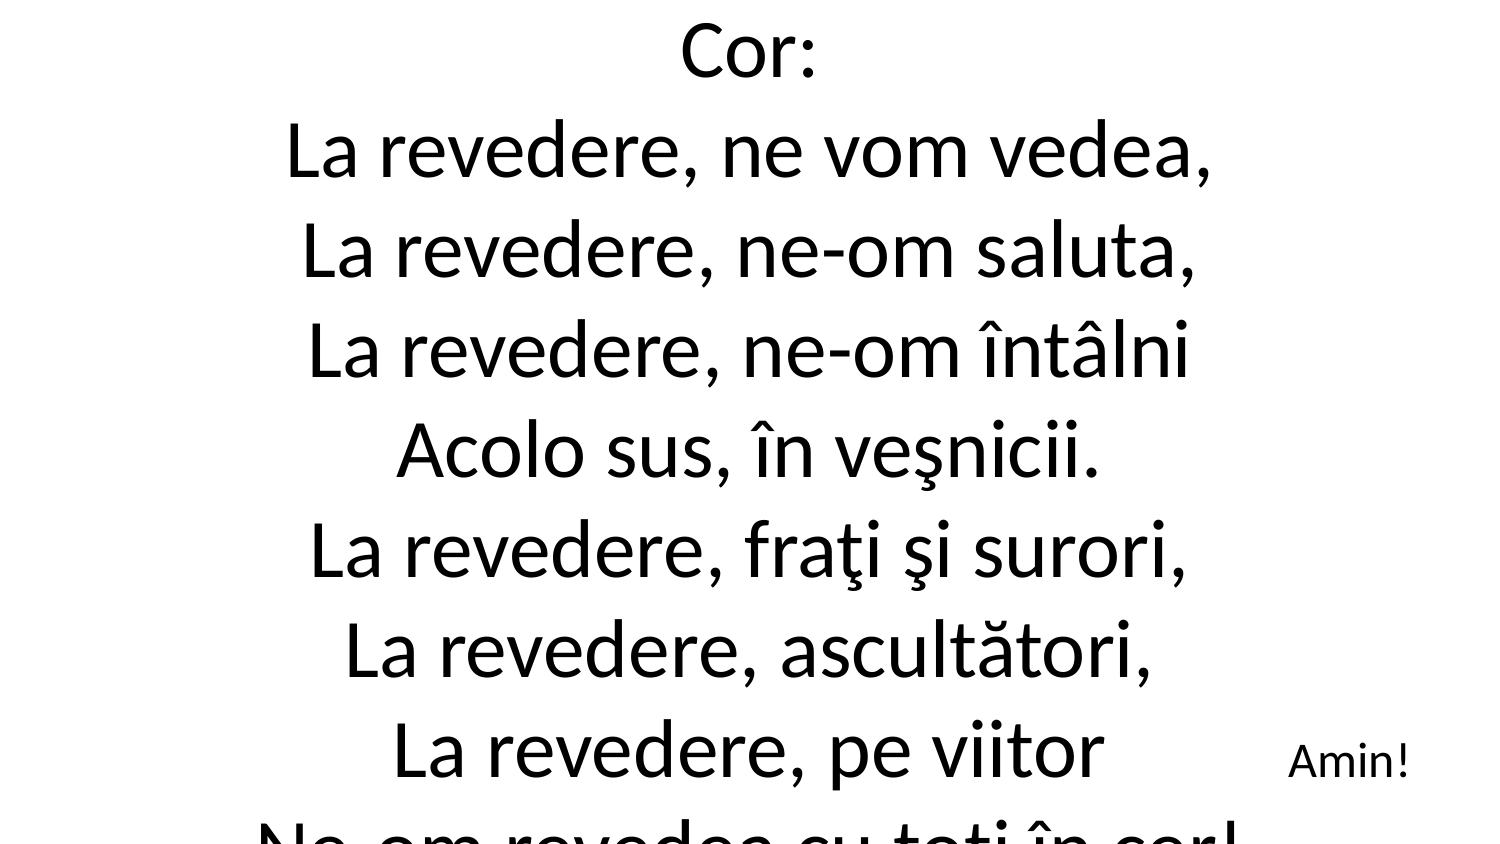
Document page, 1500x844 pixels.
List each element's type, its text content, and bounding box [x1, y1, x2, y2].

text_box Cor: La revedere, ne vom vedea, La revedere, ne-om saluta, La revedere, ne-om întâlni Acolo sus, în veşnicii. La revedere, fraţi şi surori, La revedere, ascultători, La revedere, pe viitor Ne-om revedea cu toţi în cer! [240, 0, 1260, 844]
text_box Amin! [1273, 674, 1427, 795]
